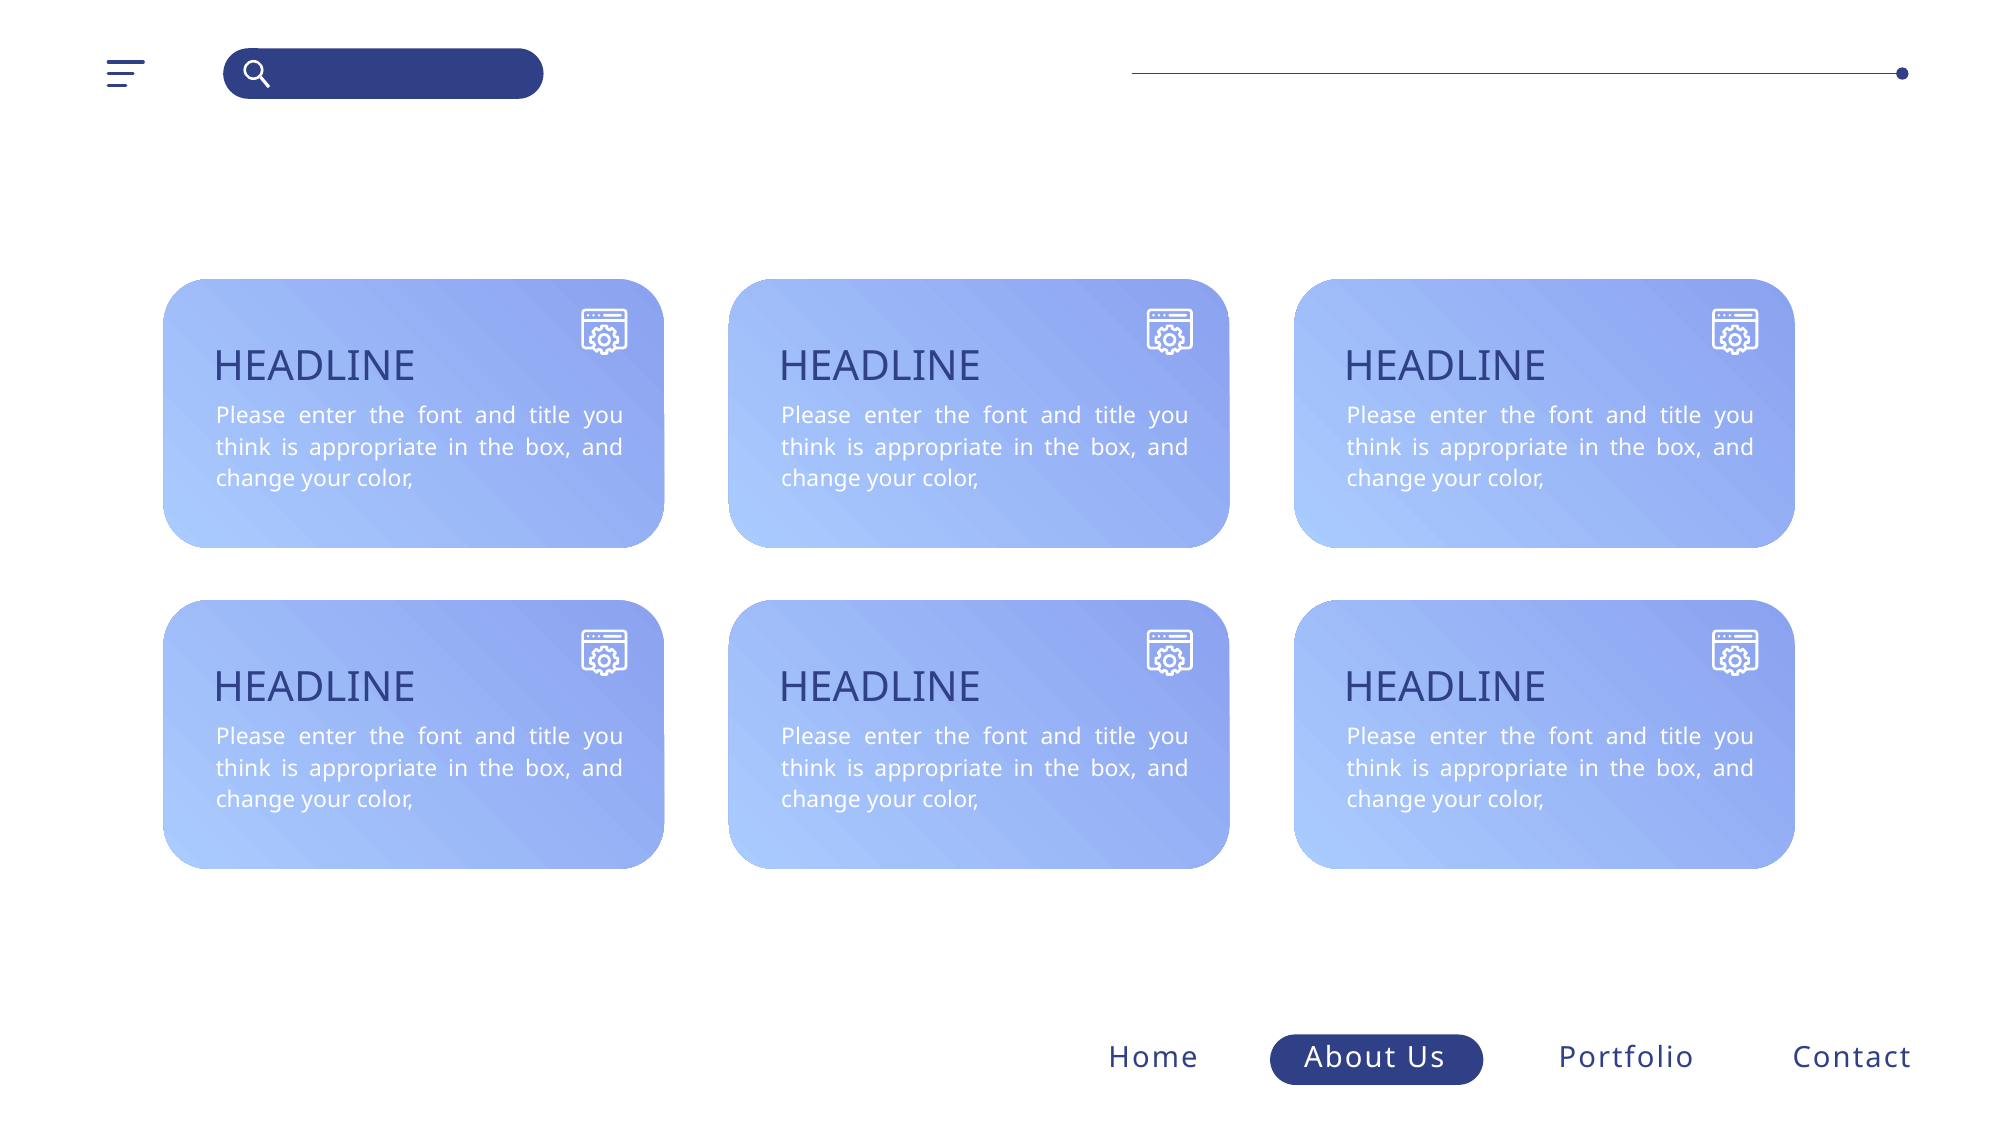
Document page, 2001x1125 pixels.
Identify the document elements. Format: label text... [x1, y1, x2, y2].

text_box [1294, 600, 1795, 869]
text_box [728, 279, 1230, 548]
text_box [163, 279, 664, 548]
text_box Home [1093, 1030, 1213, 1081]
text_box Portfolio [1543, 1030, 1709, 1081]
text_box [1270, 1030, 1484, 1085]
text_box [108, 48, 544, 99]
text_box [1294, 279, 1795, 548]
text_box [728, 600, 1230, 869]
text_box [163, 600, 664, 869]
text_box Contact [1777, 1030, 1936, 1081]
